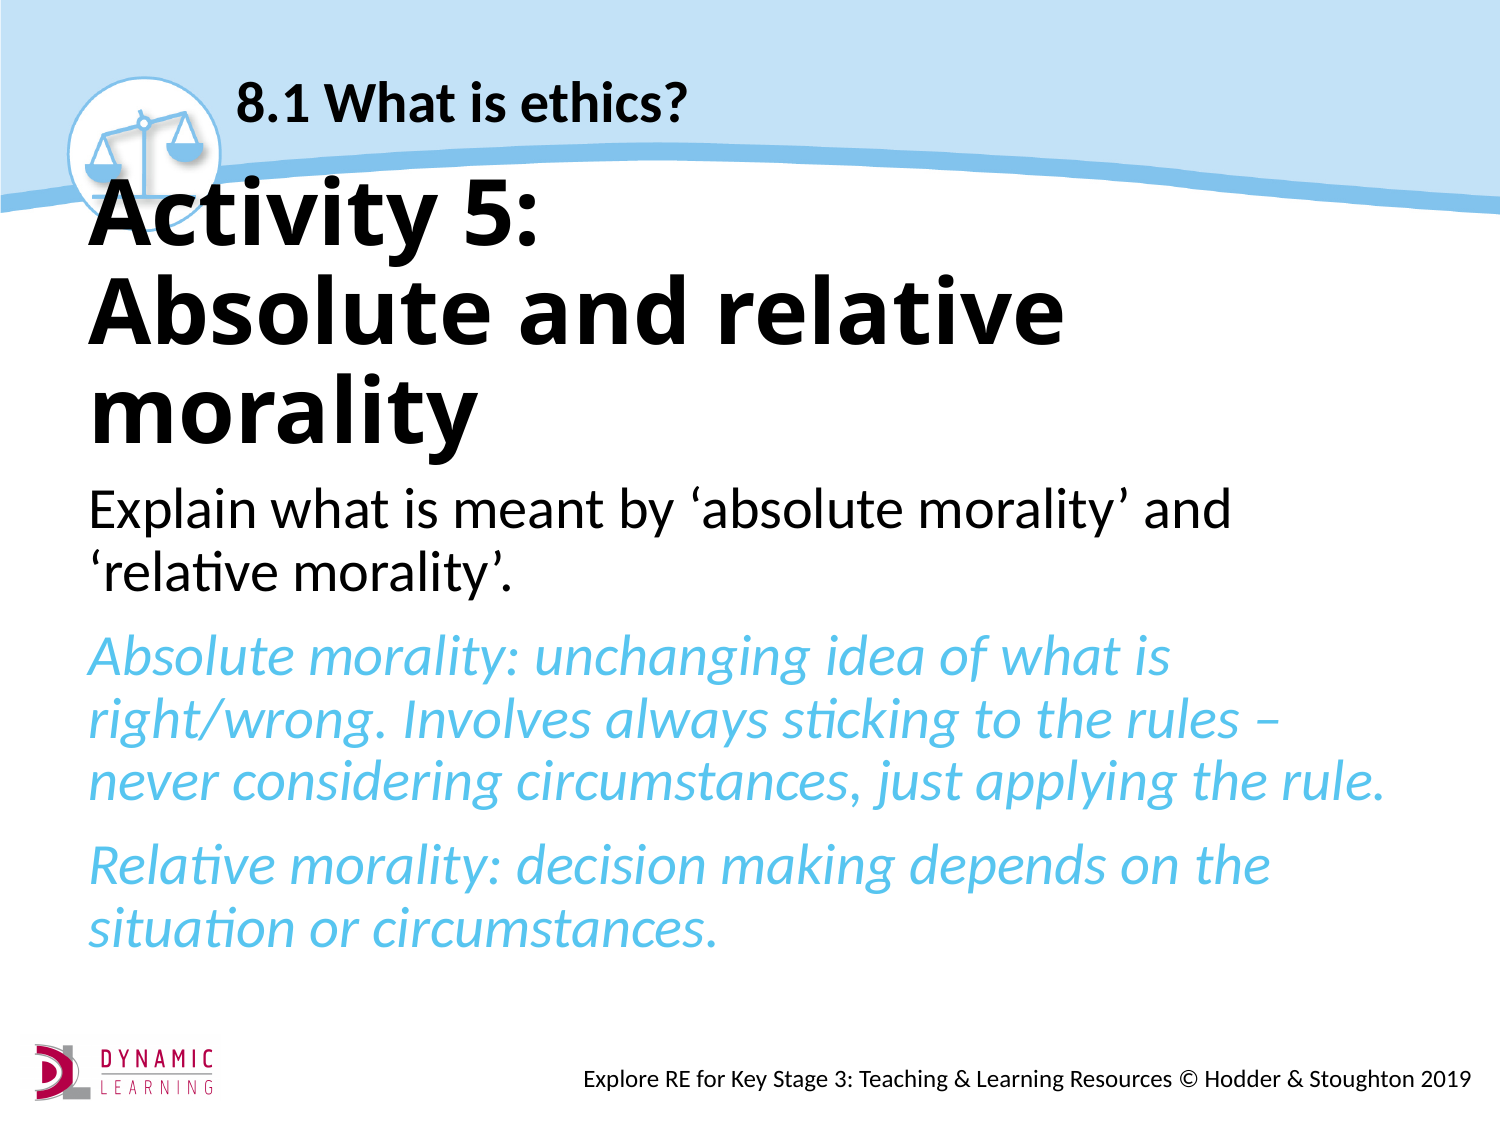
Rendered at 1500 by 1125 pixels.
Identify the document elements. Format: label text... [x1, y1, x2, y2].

picture [20, 1034, 221, 1101]
picture [0, 0, 1500, 271]
title Activity 5: Absolute and relative morality [73, 253, 1466, 471]
list Explain what is meant by ‘absolute morality’ and ‘relative morality’. Absolute morality: unchanging idea of what is right/wrong. Involves always sticking to the rules – never considering circumstances, just applying the rule. Relative morality: decision making depends on the situation or circumstances. [73, 470, 1427, 1014]
